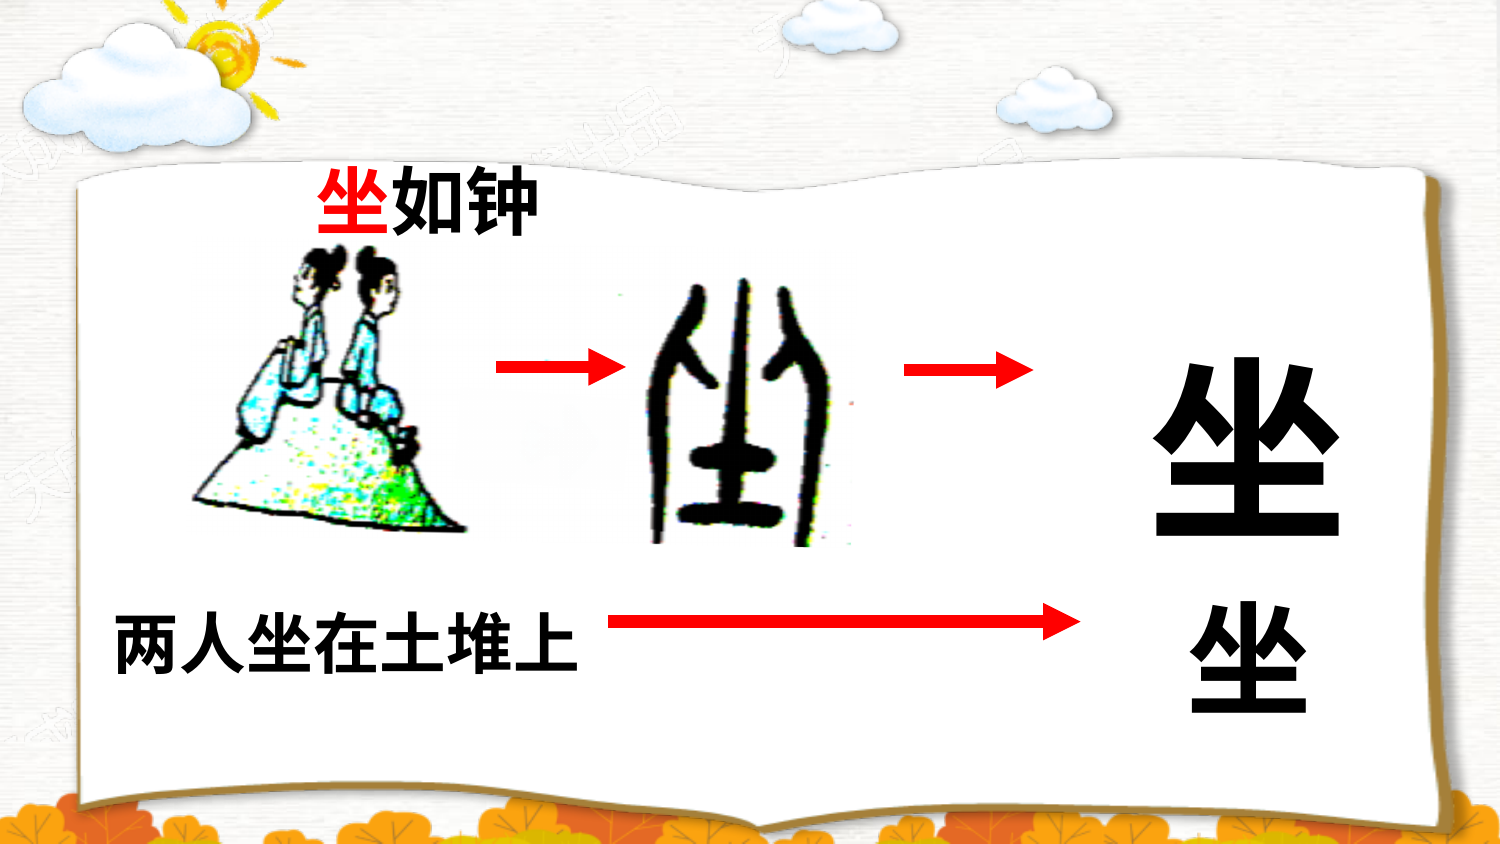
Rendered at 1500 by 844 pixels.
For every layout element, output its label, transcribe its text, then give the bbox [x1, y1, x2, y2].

text_box 坐 [1132, 246, 1365, 573]
picture [0, 0, 1500, 844]
text_box 两人坐在土堆上 [98, 570, 642, 689]
text_box 坐 [1171, 528, 1325, 739]
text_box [188, 243, 854, 542]
text_box 坐如钟 [301, 120, 573, 243]
